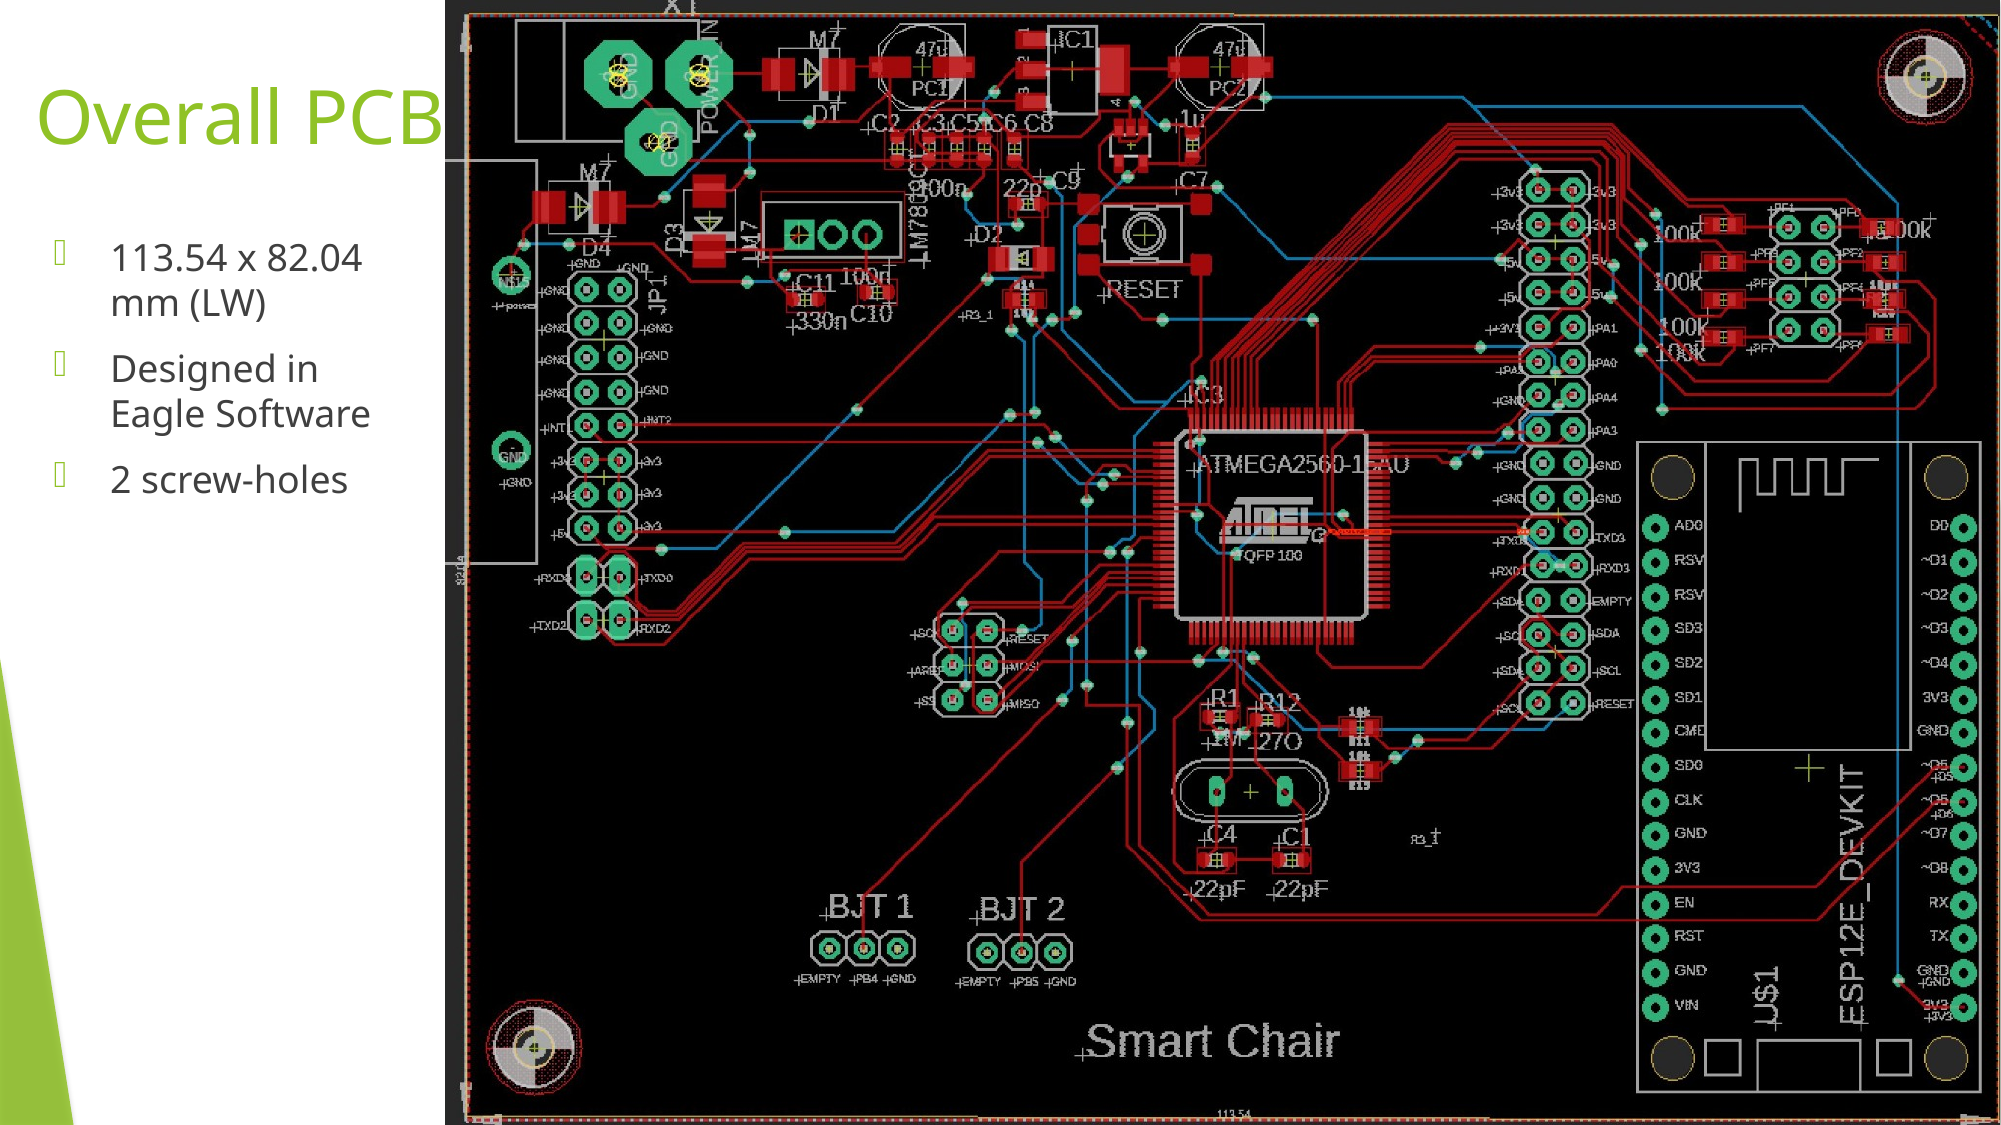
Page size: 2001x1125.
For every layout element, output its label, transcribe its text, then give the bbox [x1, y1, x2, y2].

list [445, 0, 2000, 1125]
title Overall PCB [19, 62, 440, 279]
text_box 113.54 x 82.04 mm (LW) Designed in Eagle Software 2 screw-holes [38, 279, 431, 809]
